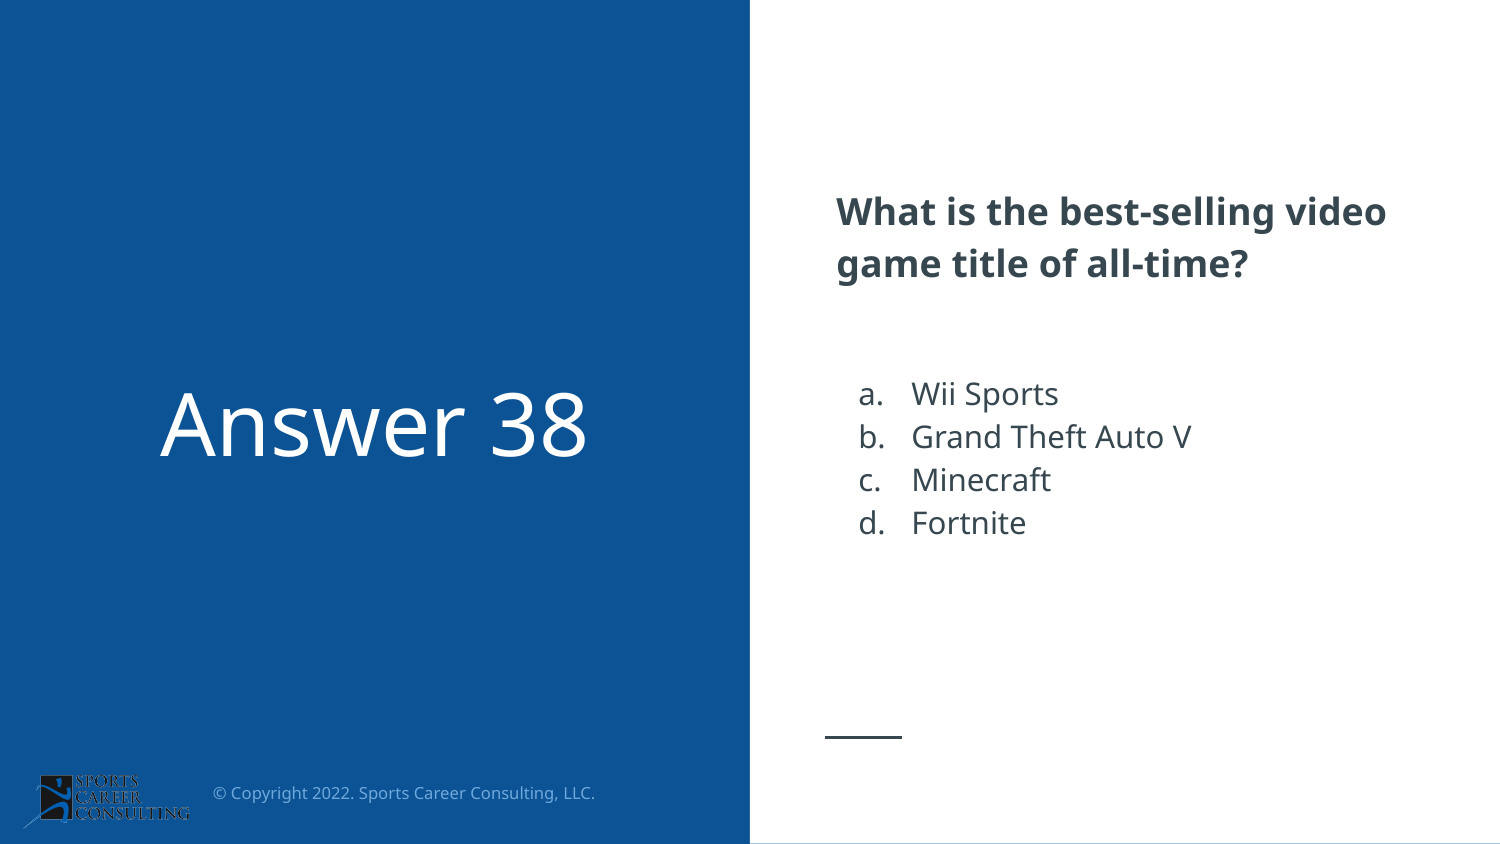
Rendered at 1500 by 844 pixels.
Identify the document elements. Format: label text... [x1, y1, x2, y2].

list What is the best-selling video game title of all-time? Wii Sports Grand Theft Auto V Minecraft Fortnite [821, 118, 1486, 725]
title Answer 38 [43, 298, 708, 546]
text_box © Copyright 2022. Sports Career Consulting, LLC. [197, 767, 750, 838]
picture [22, 774, 190, 829]
